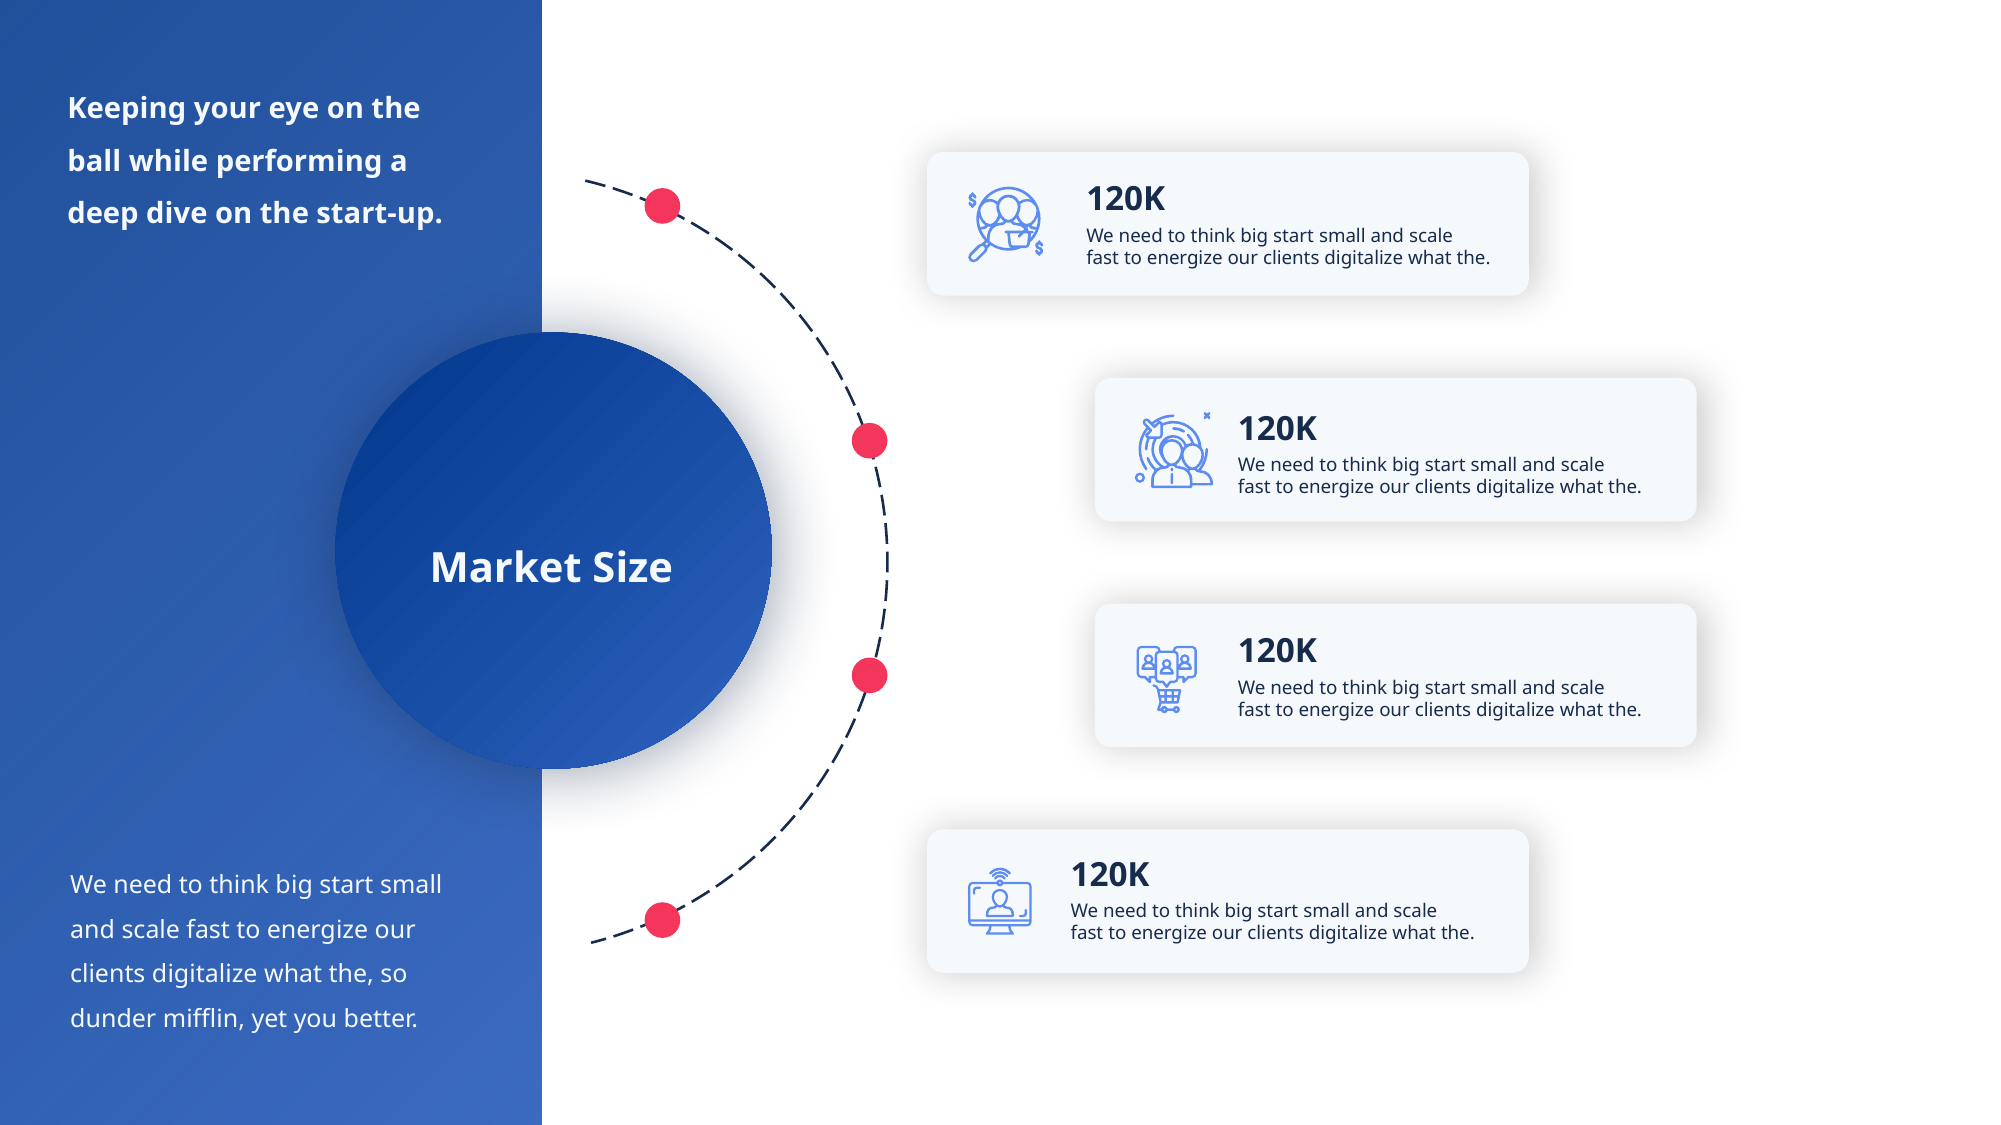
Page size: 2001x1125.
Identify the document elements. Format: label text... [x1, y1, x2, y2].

text_box [1093, 376, 1698, 523]
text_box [968, 186, 1044, 263]
text_box We need to think big start small and scale fast to energize our clients digitalize what the. [1223, 668, 1657, 751]
text_box We need to think big start small and scale fast to energize our clients digitalize what the. [1055, 891, 1490, 974]
text_box We need to think big start small and scale fast to energize our clients digitalize what the. [1223, 445, 1657, 528]
text_box 120K [1055, 845, 1421, 891]
text_box [643, 901, 682, 939]
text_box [968, 867, 1032, 935]
text_box 120K [1223, 622, 1588, 668]
text_box [540, 331, 773, 770]
text_box We need to think big start small and scale fast to energize our clients digitalize what the. [1071, 216, 1505, 299]
text_box [926, 828, 1530, 974]
text_box [926, 150, 1530, 297]
text_box 120K [1071, 170, 1436, 216]
text_box [643, 187, 682, 225]
text_box [850, 421, 889, 460]
text_box [850, 656, 889, 695]
text_box Market Size [540, 533, 705, 598]
text_box [1093, 602, 1698, 749]
text_box [559, 180, 888, 944]
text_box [1136, 645, 1197, 714]
picture [0, 0, 540, 1125]
text_box 120K [1223, 399, 1588, 445]
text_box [1134, 411, 1214, 489]
